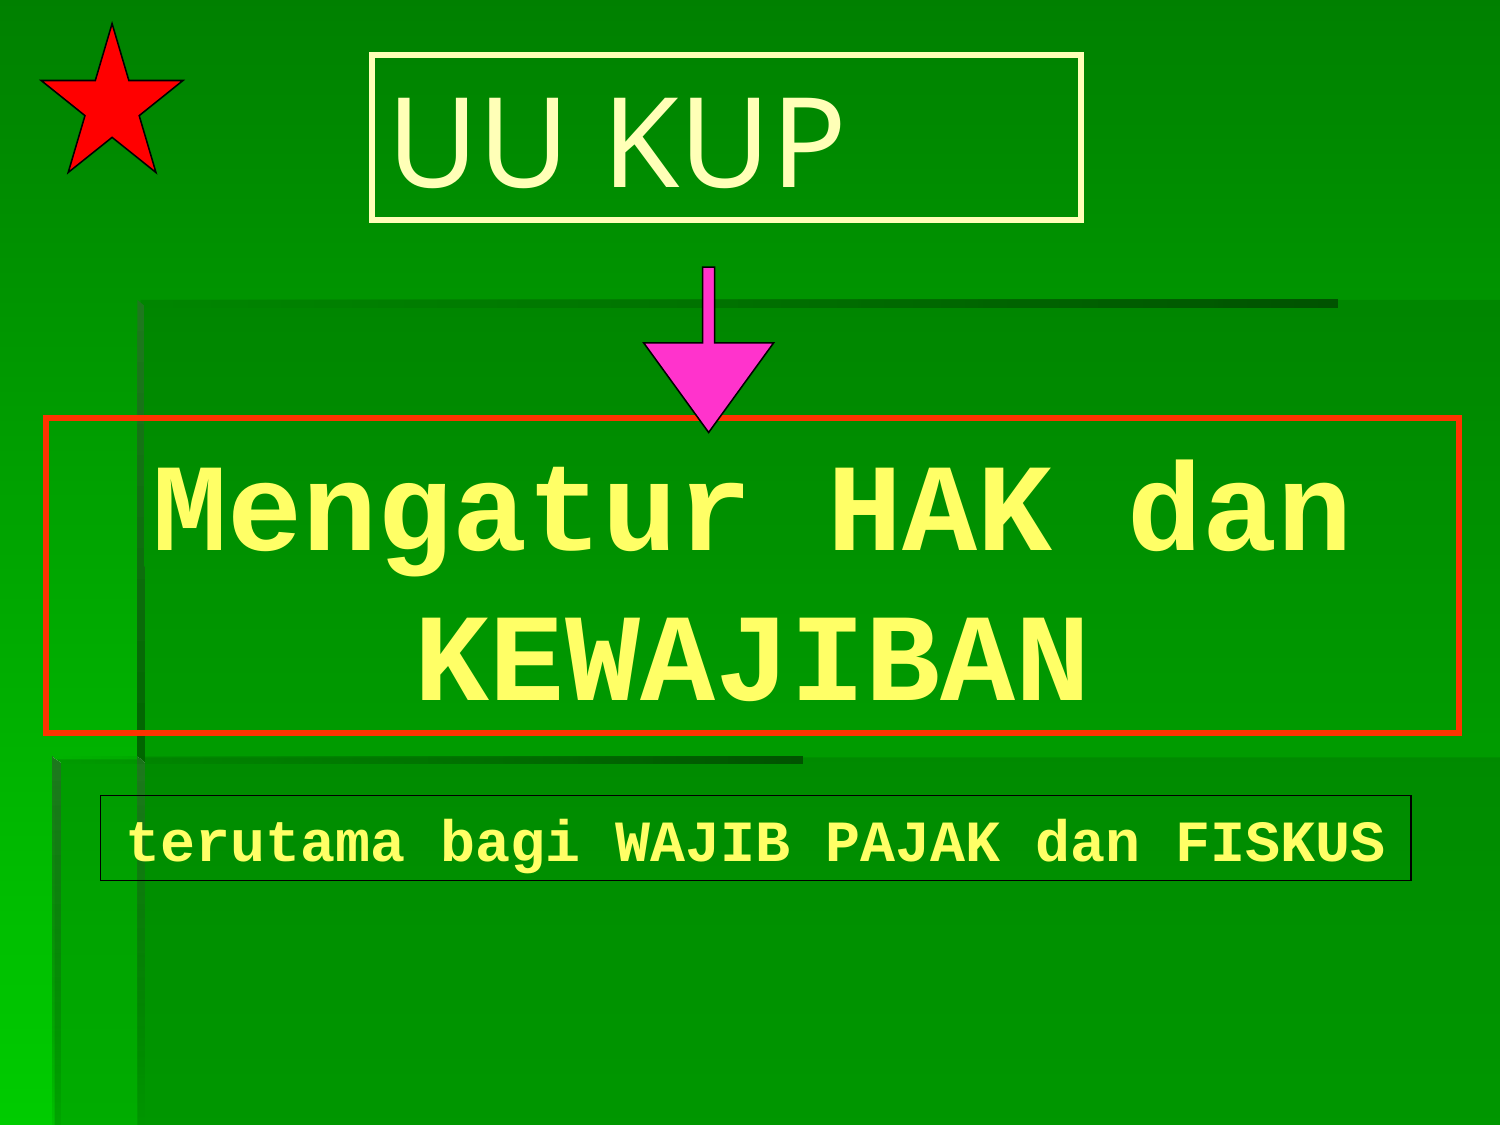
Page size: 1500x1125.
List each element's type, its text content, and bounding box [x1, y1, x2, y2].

text_box [41, 23, 184, 173]
title UU KUP [371, 54, 1081, 221]
text_box terutama bagi WAJIB PAJAK dan FISKUS [100, 795, 1412, 881]
text_box [643, 267, 774, 433]
text_box Mengatur HAK dan KEWAJIBAN [46, 418, 1459, 734]
